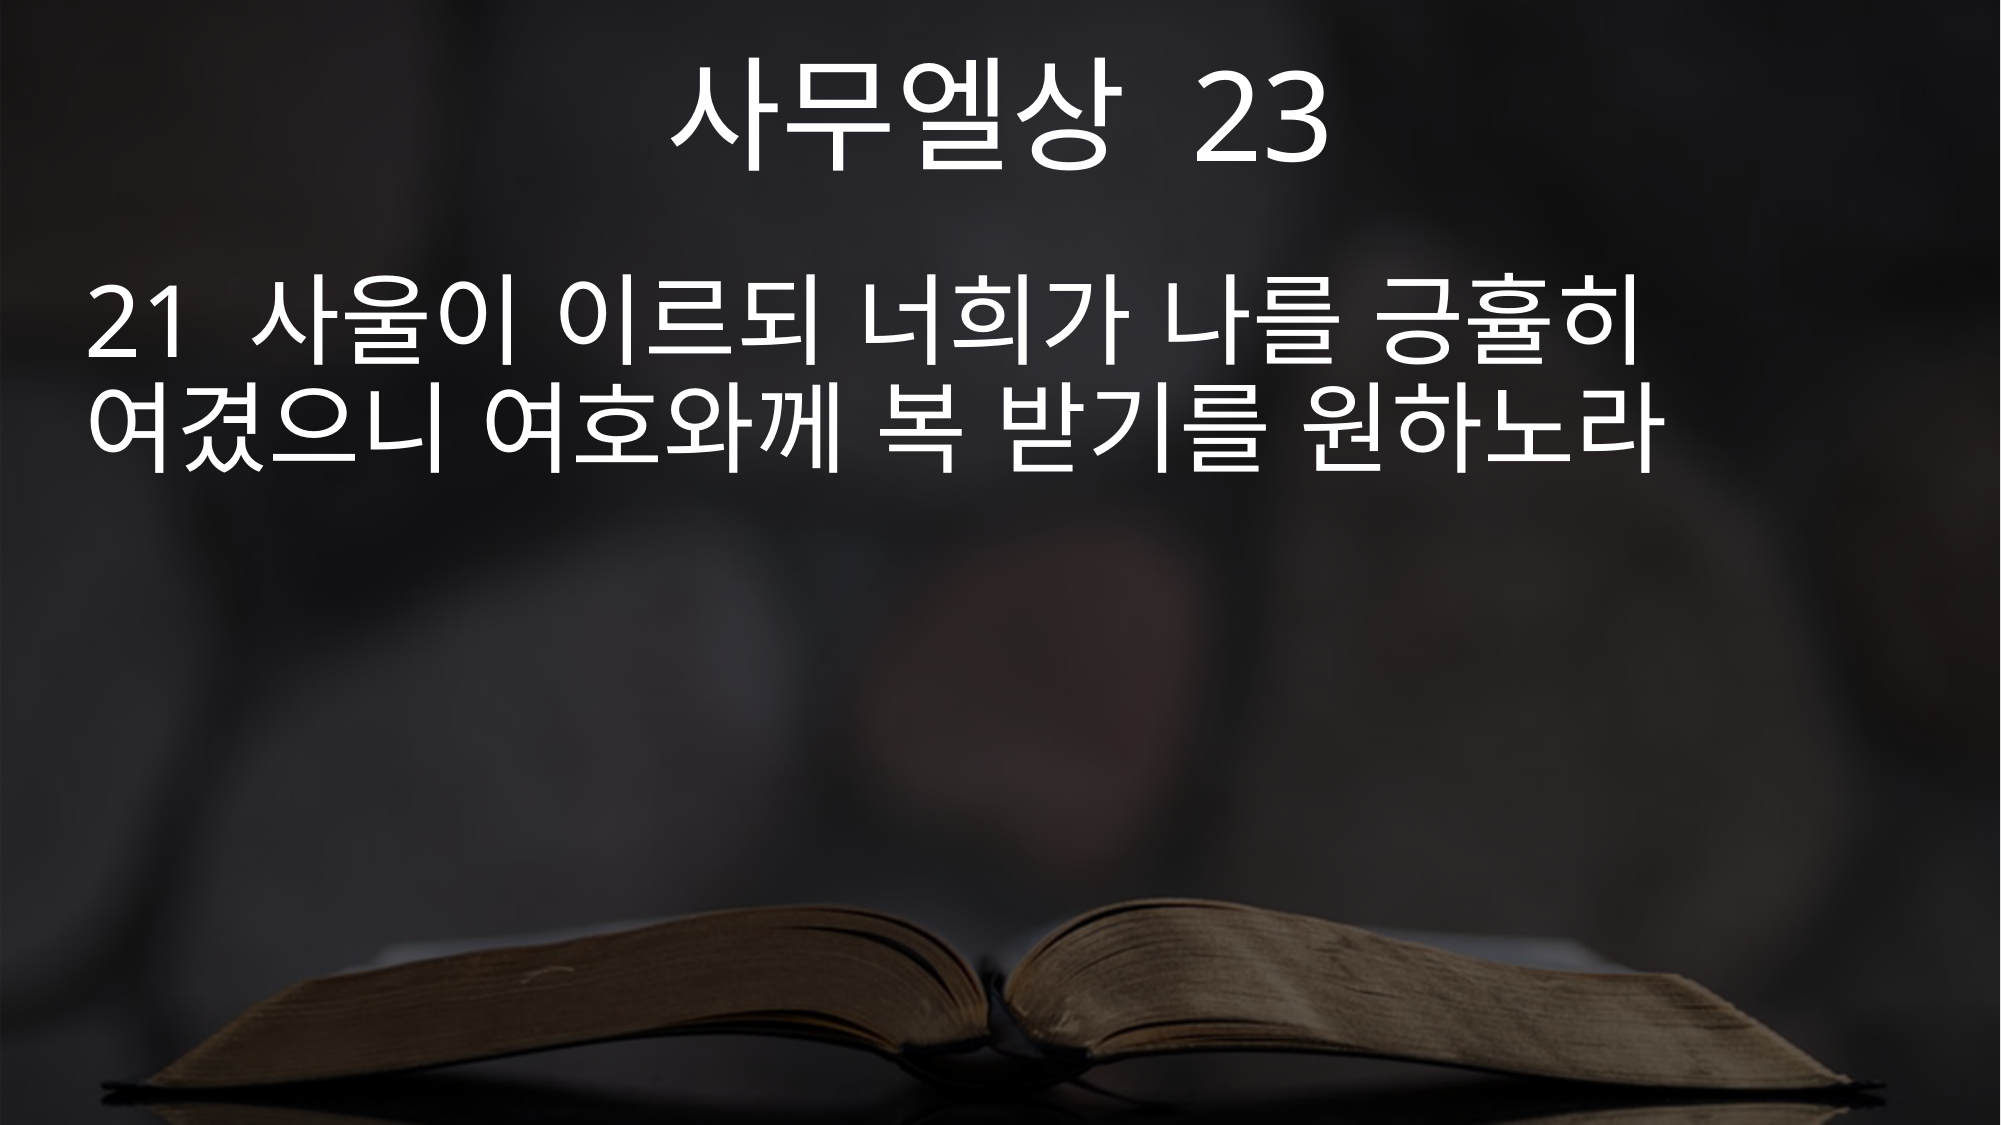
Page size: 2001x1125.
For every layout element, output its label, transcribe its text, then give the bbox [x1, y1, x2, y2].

picture [0, 0, 2001, 1125]
footer 사무엘상 23 [0, 32, 2000, 192]
list 21 사울이 이르되 너희가 나를 긍휼히 여겼으니 여호와께 복 받기를 원하노라 [69, 263, 1953, 423]
